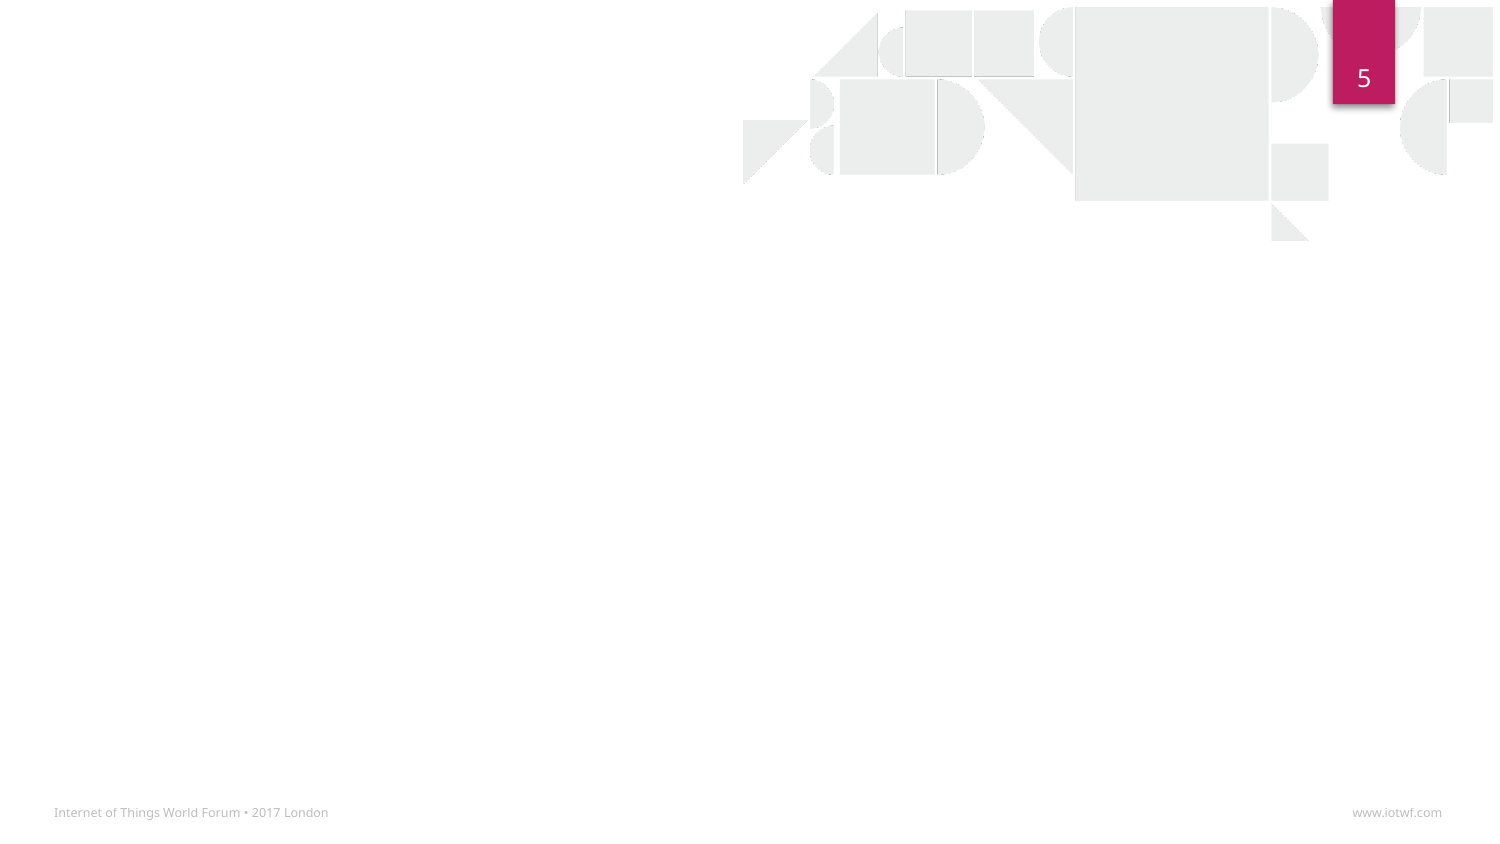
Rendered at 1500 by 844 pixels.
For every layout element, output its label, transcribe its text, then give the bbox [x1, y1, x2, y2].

slide_number 5 [1312, 9, 1416, 105]
picture [743, 7, 1495, 241]
